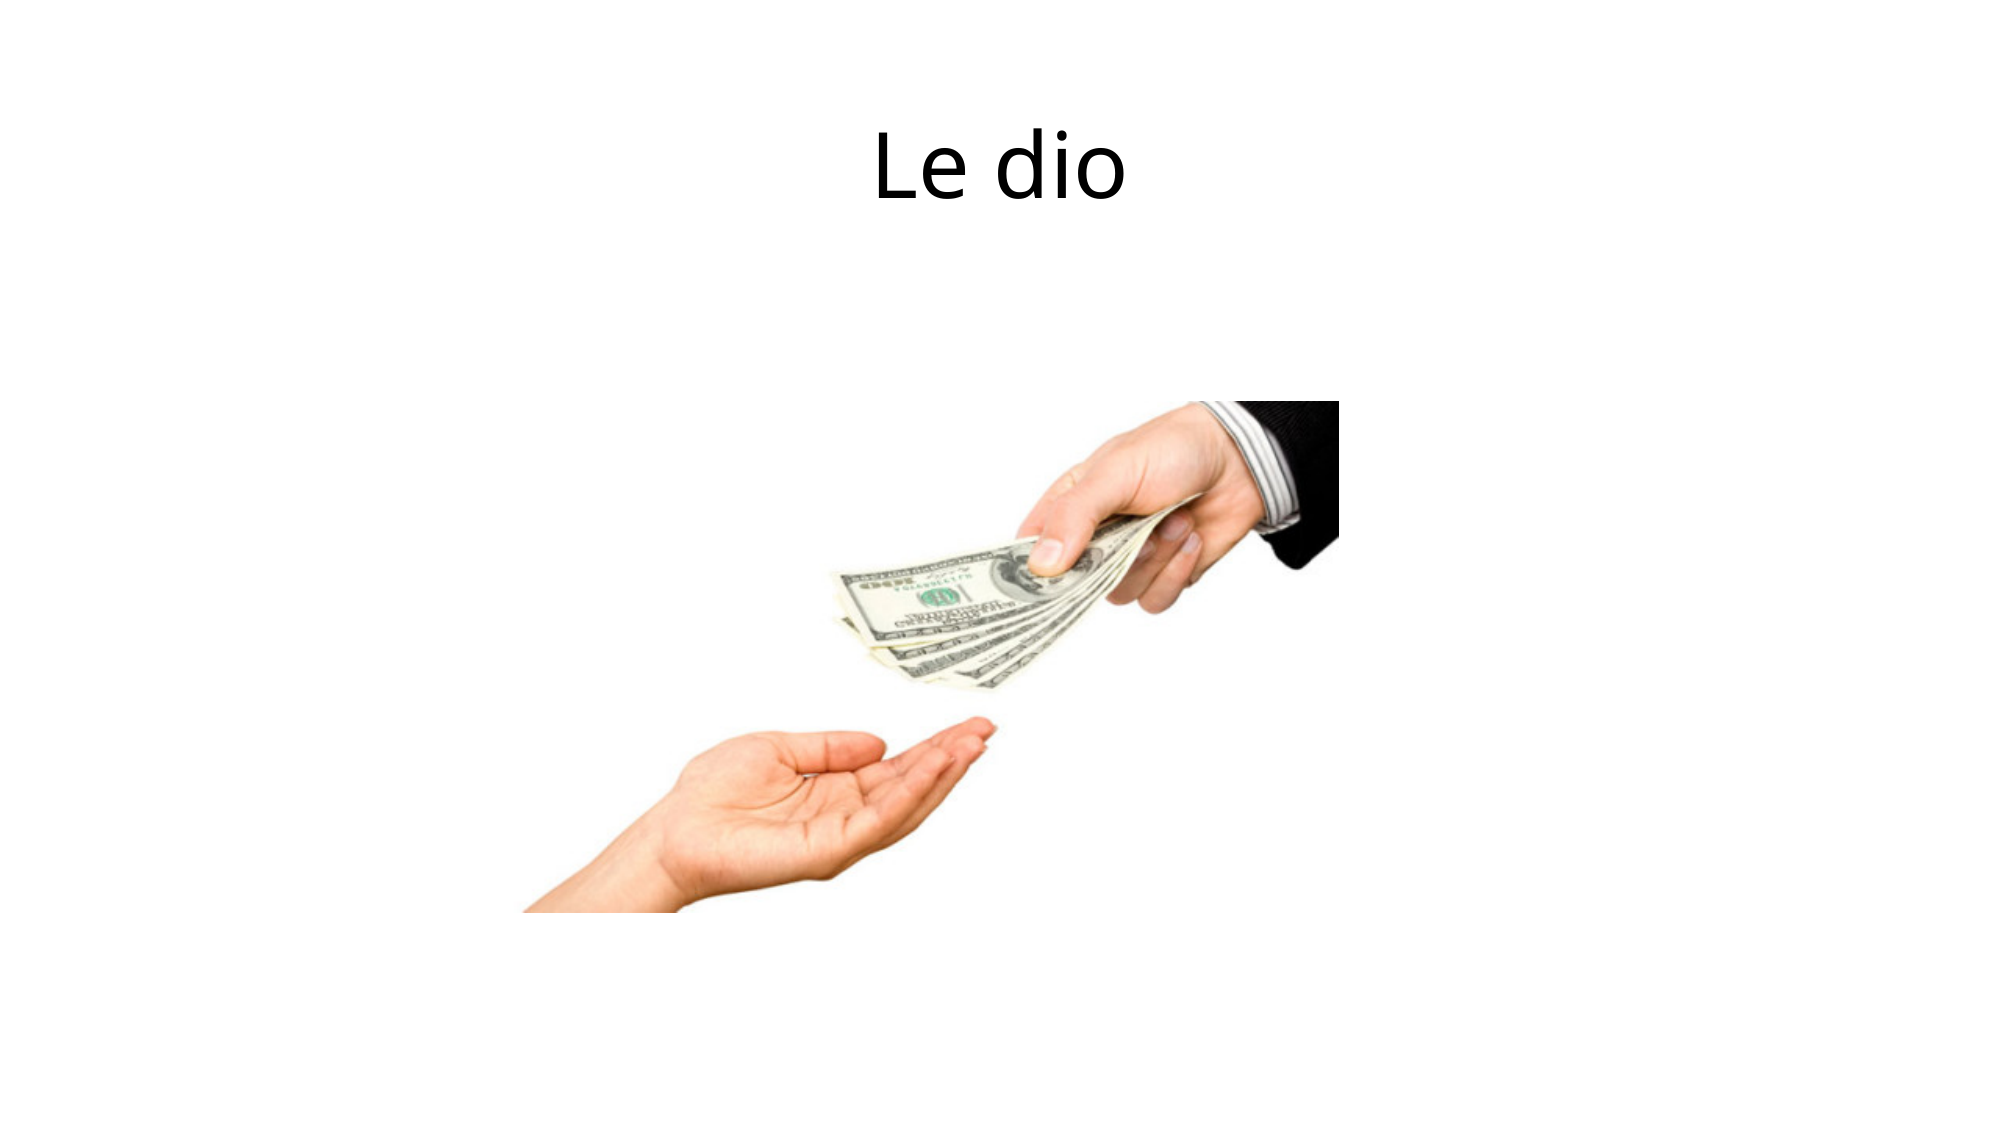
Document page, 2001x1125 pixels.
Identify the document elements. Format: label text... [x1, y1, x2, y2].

title Le dio [137, 59, 1863, 278]
picture [495, 401, 1339, 913]
